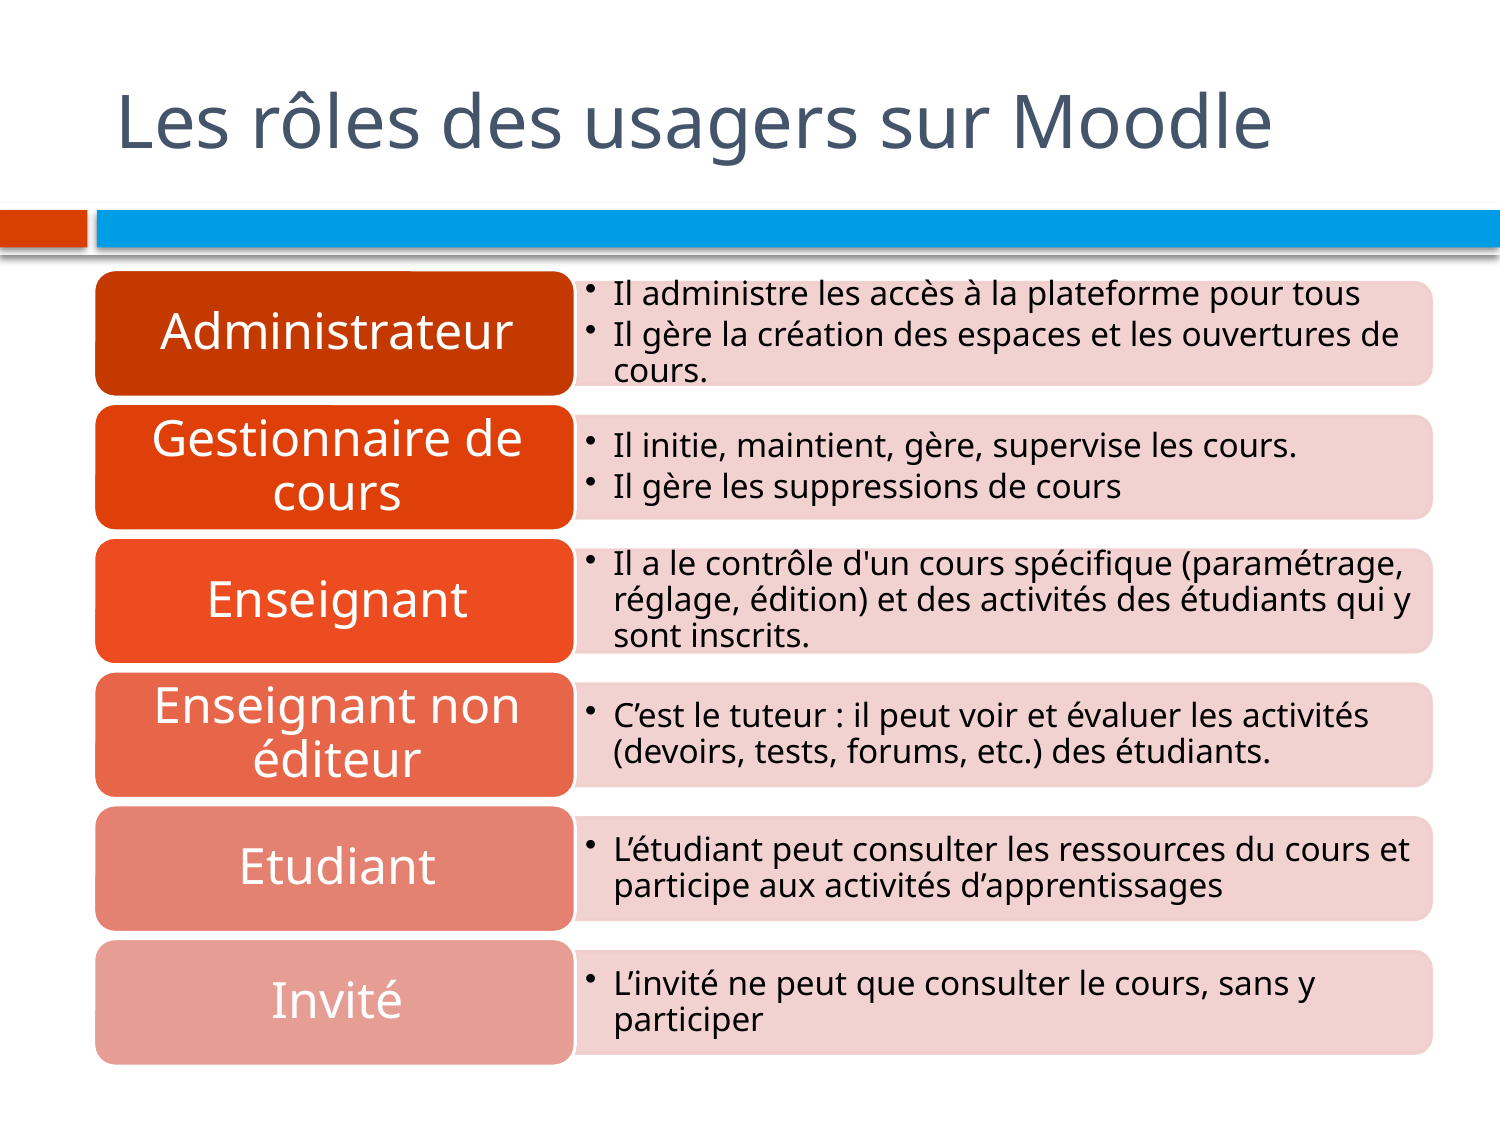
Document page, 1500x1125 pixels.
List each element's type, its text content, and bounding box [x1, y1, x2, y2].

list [93, 269, 1432, 1067]
title Les rôles des usagers sur Moodle [100, 37, 1438, 200]
